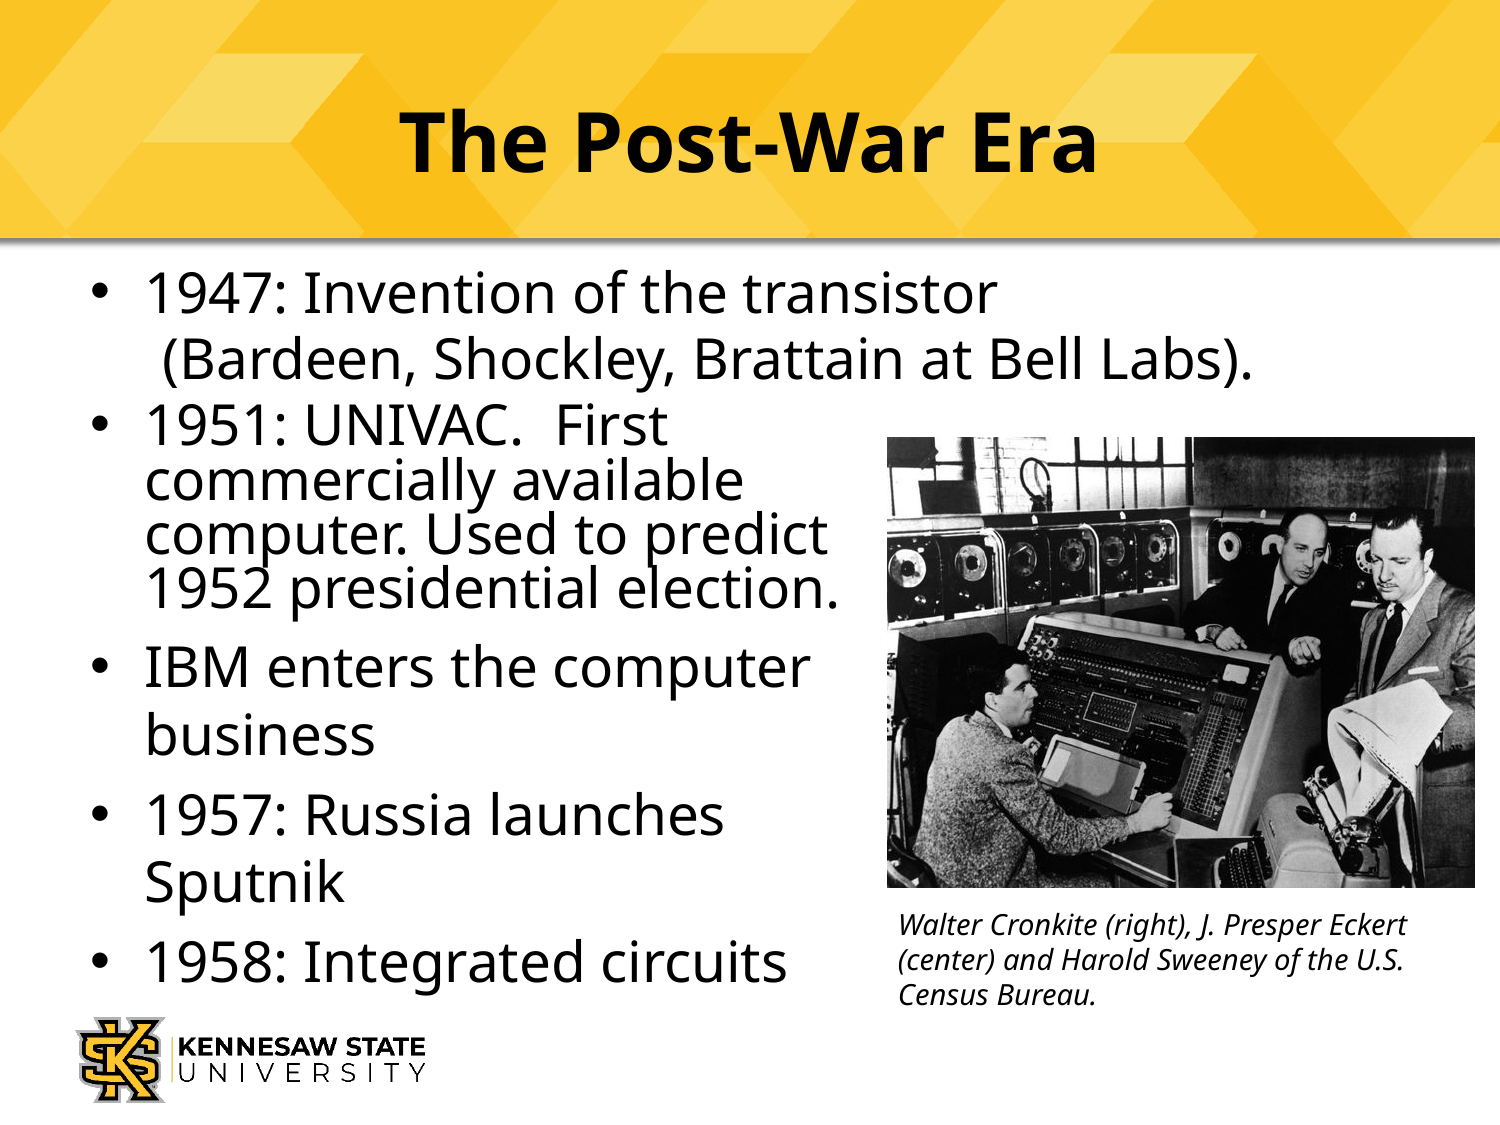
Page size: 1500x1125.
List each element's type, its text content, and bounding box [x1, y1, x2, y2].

title The Post-War Era [75, 45, 1425, 233]
picture [75, 1017, 425, 1103]
picture [887, 437, 1476, 889]
list 1947: Invention of the transistor (Bardeen, Shockley, Brattain at Bell Labs). 1951: UNIVAC. First commercially available computer. Used to predict 1952 presidential election. IBM enters the computer business 1957: Russia launches Sputnik 1958: Integrated circuits [75, 262, 1425, 1005]
picture [0, 0, 1500, 251]
text_box Walter Cronkite (right), J. Presper Eckert (center) and Harold Sweeney of the U.S. Census Bureau. [883, 898, 1471, 1019]
